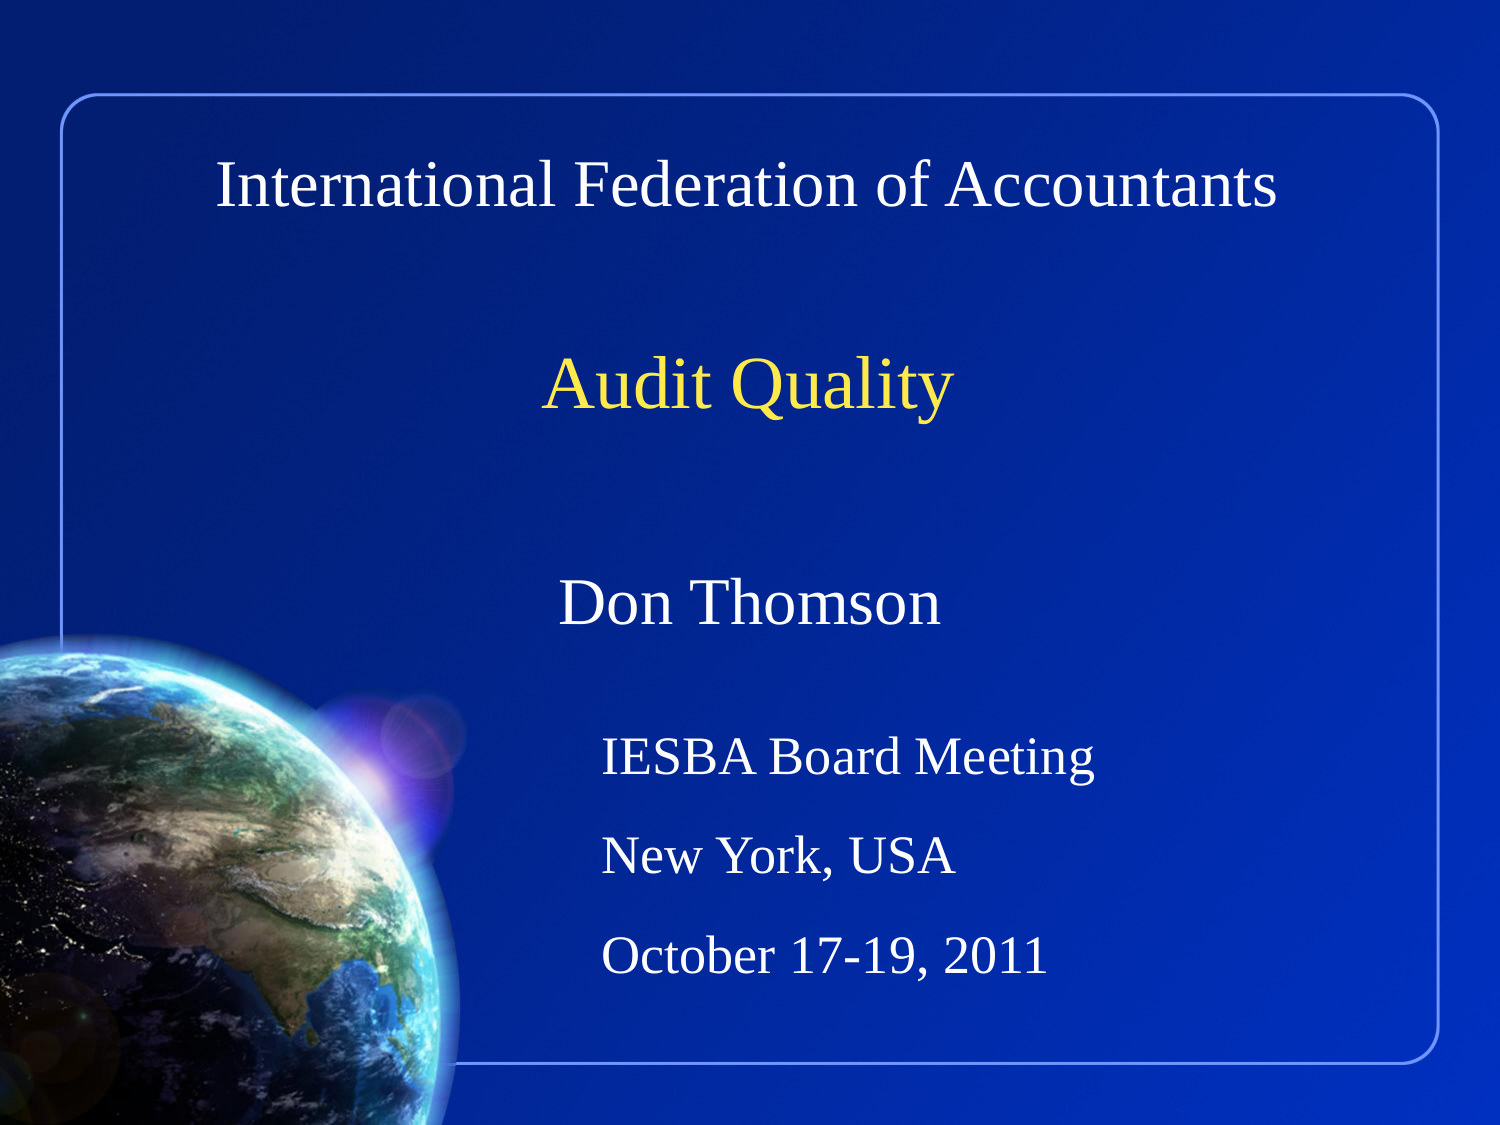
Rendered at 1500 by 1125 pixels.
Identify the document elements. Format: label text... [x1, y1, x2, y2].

list New York, USA [586, 812, 1397, 903]
picture [0, 0, 1500, 1125]
list Don Thomson [63, 550, 1438, 675]
list Audit Quality [59, 325, 1439, 523]
list IESBA Board Meeting [586, 712, 1397, 803]
list October 17-19, 2011 [586, 911, 1397, 1003]
